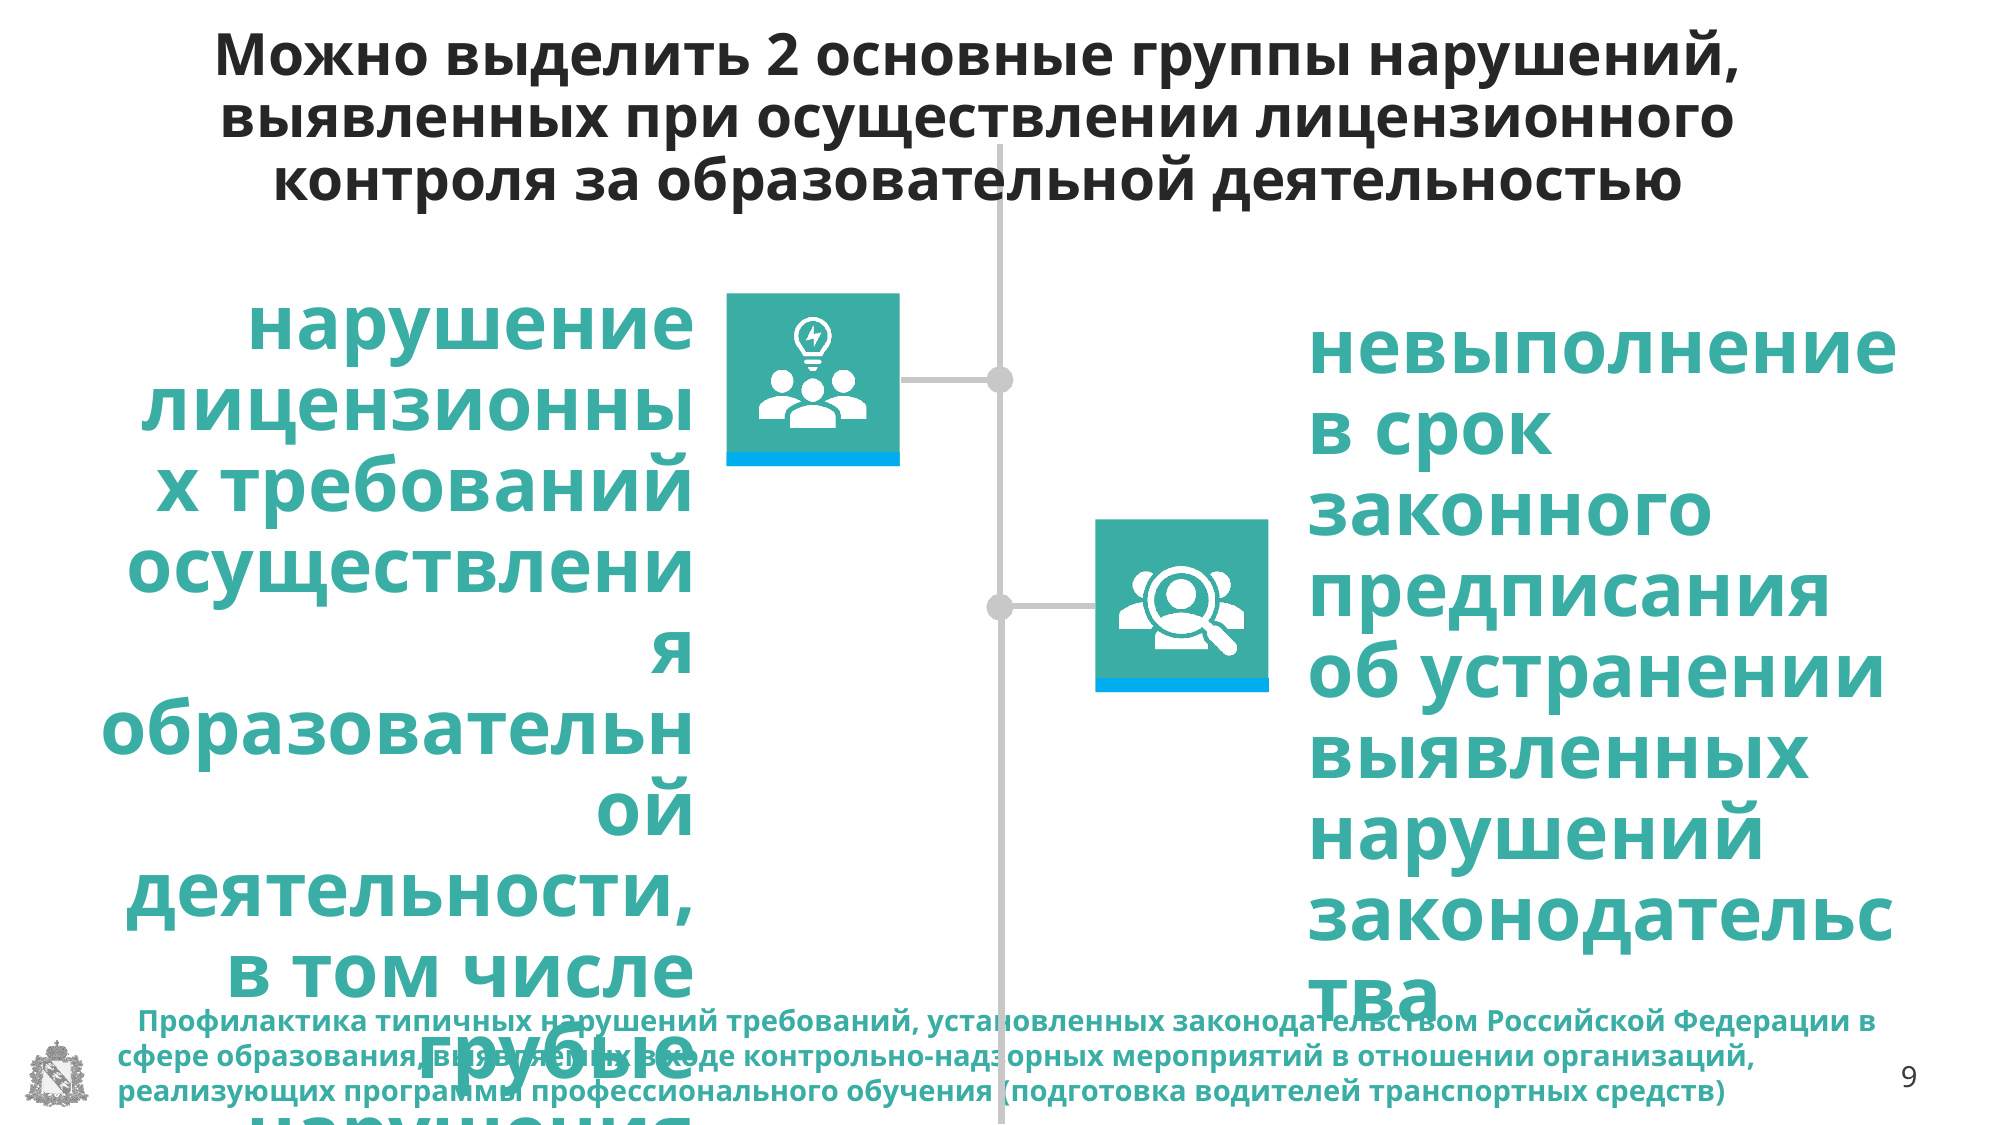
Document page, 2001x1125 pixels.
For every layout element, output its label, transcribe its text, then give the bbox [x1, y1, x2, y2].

list невыполнение в срок законного предписания об устранении выявленных нарушений законодательства [1293, 301, 1919, 826]
list нарушение лицензионных требований осуществления образовательной деятельности, в том числе грубые нарушения [85, 277, 712, 802]
title Можно выделить 2 основные группы нарушений, выявленных при осуществлении лицензионного контроля за образовательной деятельностью [86, 65, 1869, 180]
picture [1110, 539, 1253, 677]
picture [740, 301, 883, 444]
